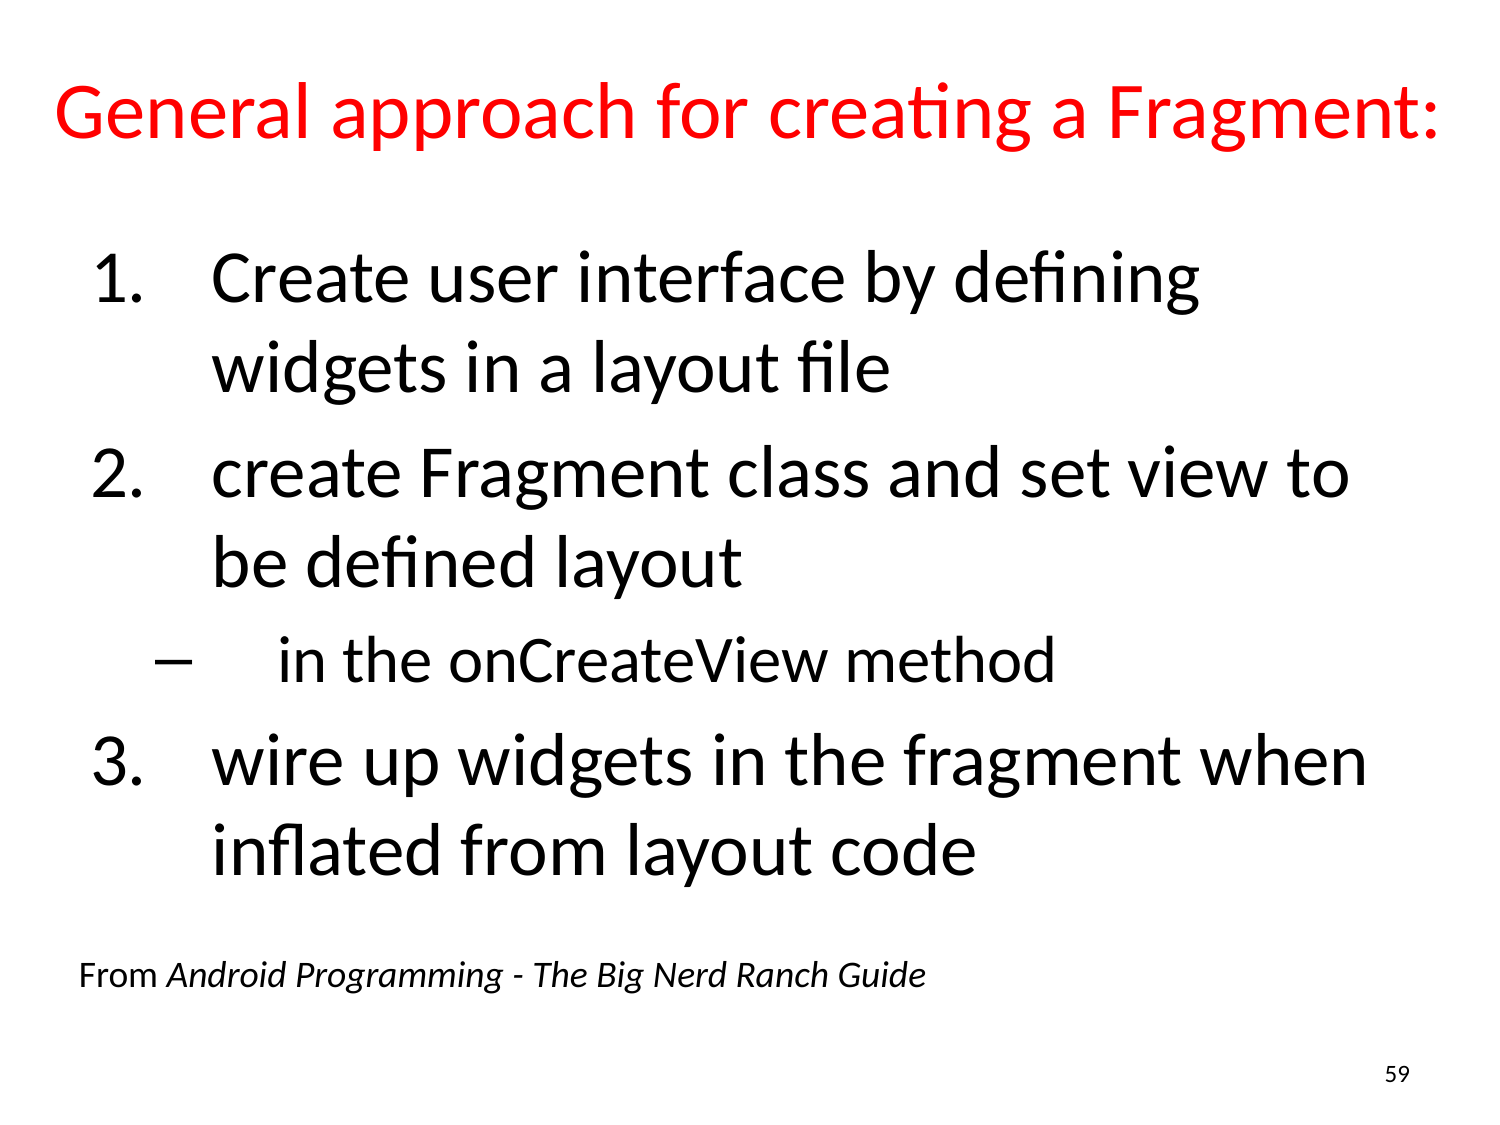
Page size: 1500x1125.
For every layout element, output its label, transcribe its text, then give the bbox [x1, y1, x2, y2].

list Create user interface by defining widgets in a layout file create Fragment class and set view to be defined layout in the onCreateView method wire up widgets in the fragment when inflated from layout code [75, 220, 1425, 1075]
title General approach for creating a Fragment: [0, 12, 1500, 200]
slide_number 59 [1074, 1042, 1425, 1103]
text_box From Android Programming - The Big Nerd Ranch Guide [63, 942, 942, 1003]
